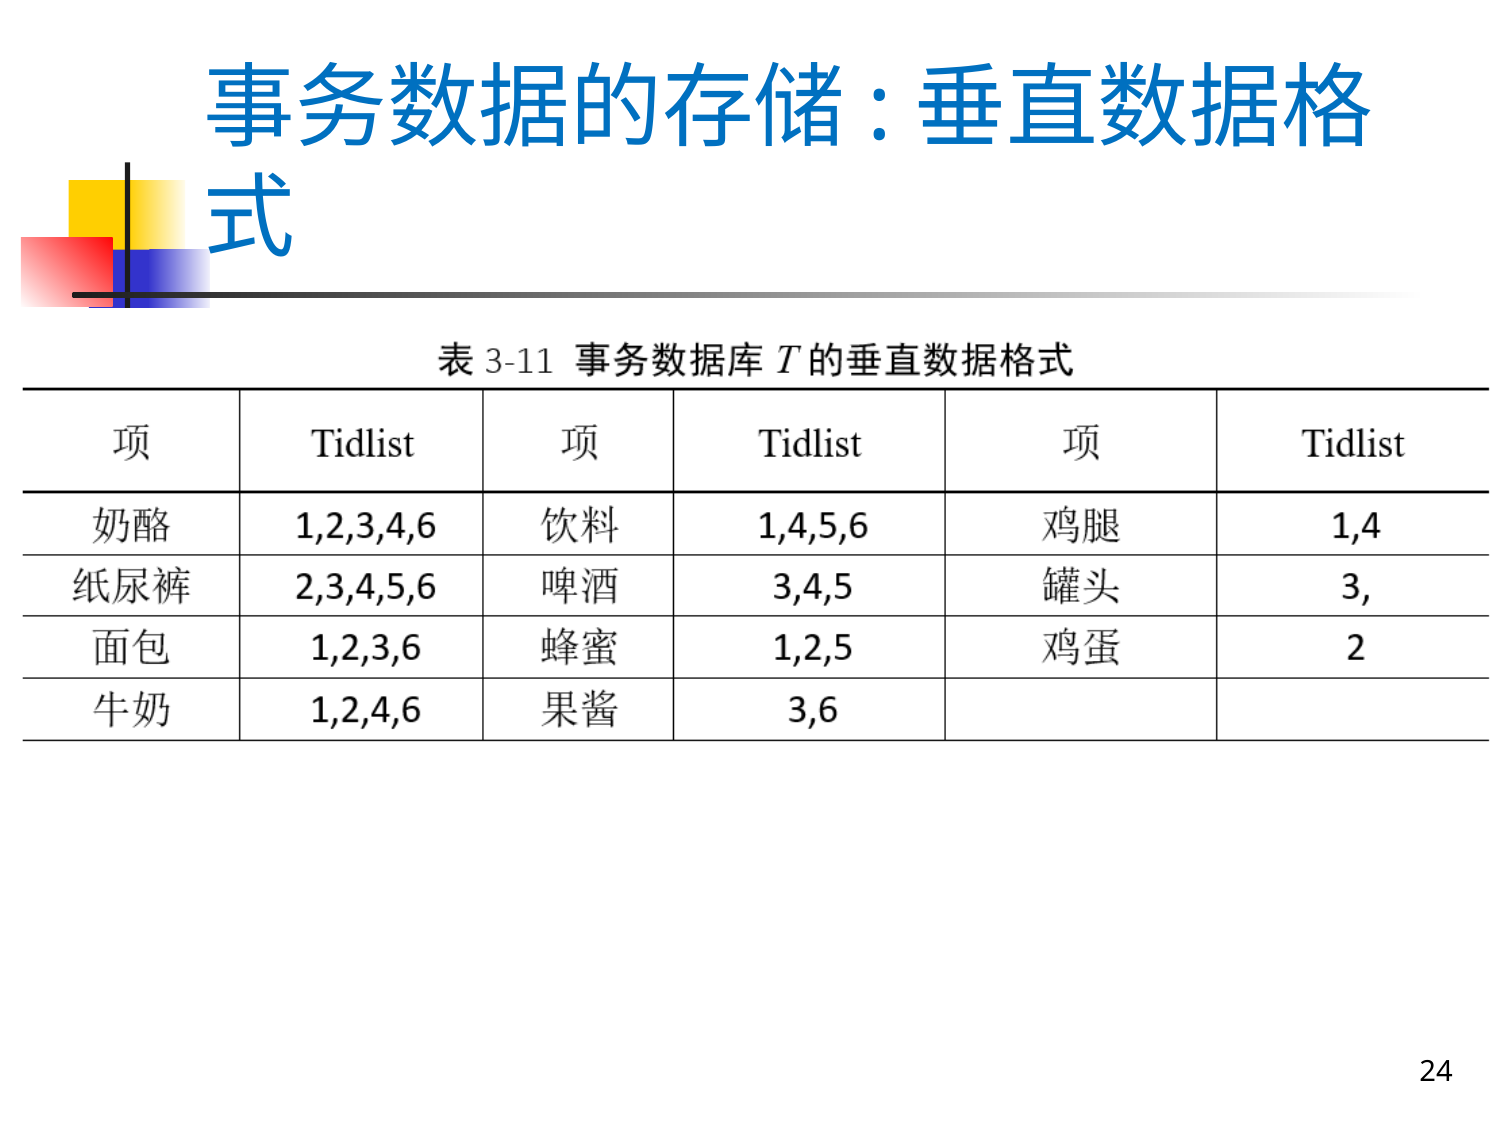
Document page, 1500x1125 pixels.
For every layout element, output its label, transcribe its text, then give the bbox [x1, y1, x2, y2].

title 事务数据的存储:垂直数据格式 [188, 35, 1468, 275]
slide_number 24 [1154, 1023, 1468, 1100]
picture [0, 308, 1500, 749]
